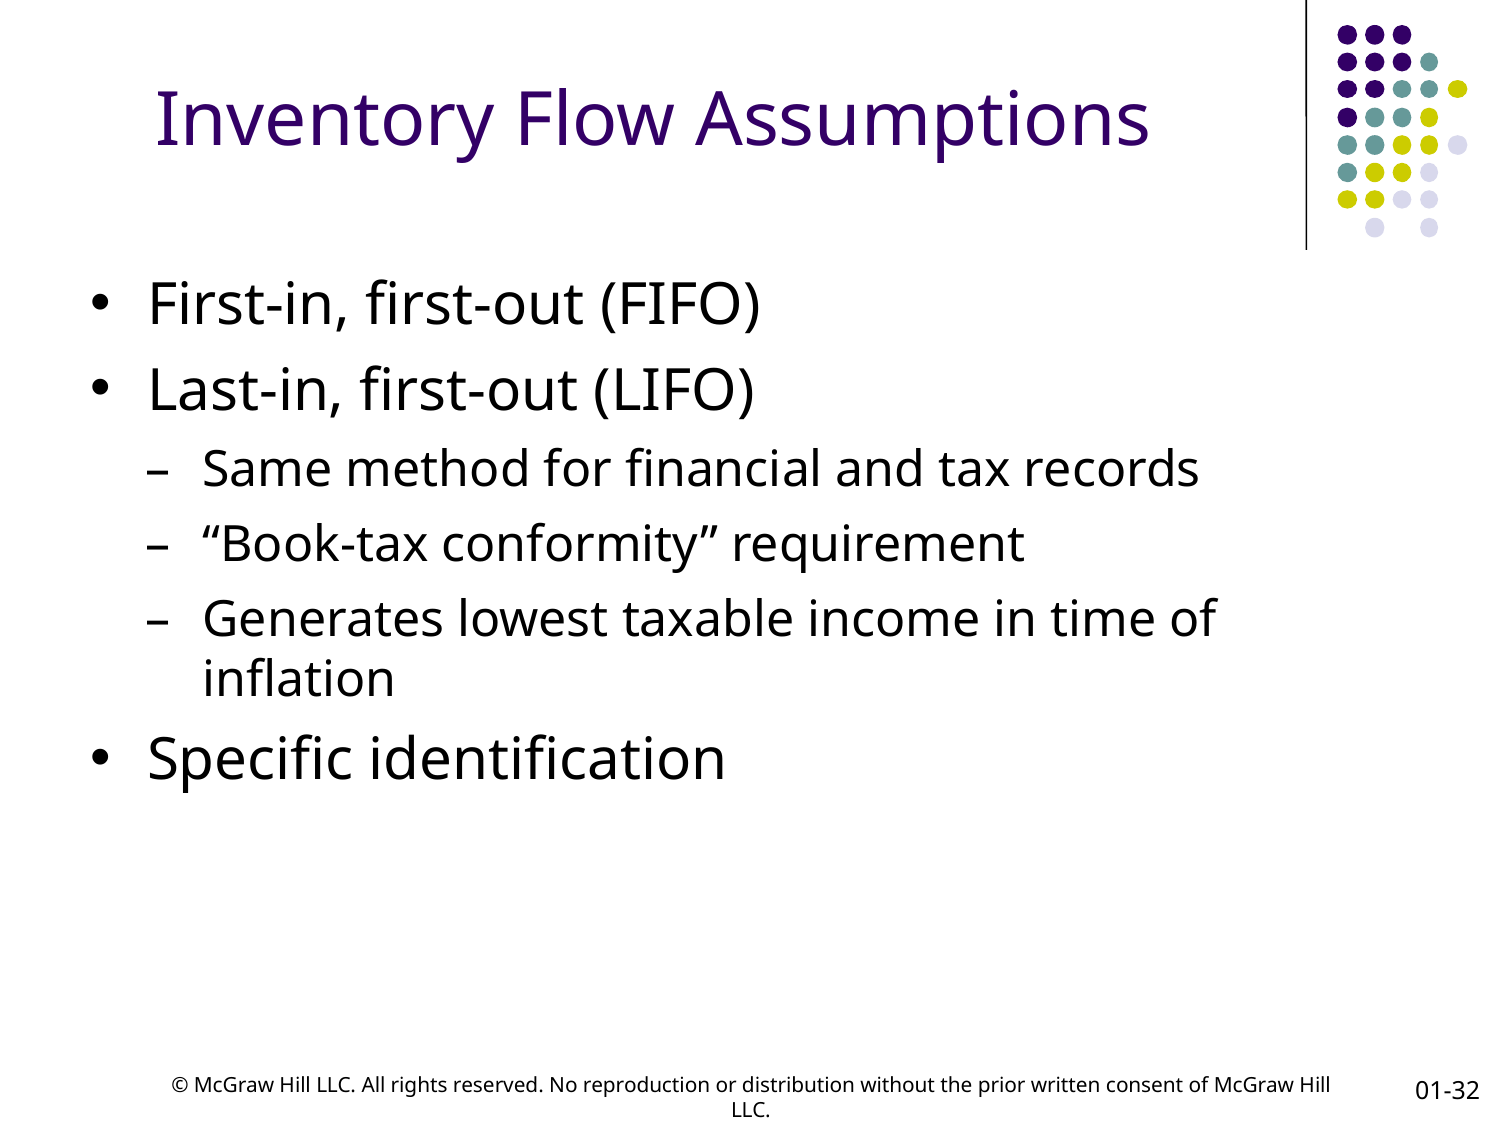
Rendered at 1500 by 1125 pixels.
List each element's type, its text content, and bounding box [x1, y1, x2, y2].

list First-in, first-out (FIFO) Last-in, first-out (LIFO) Same method for financial and tax records “Book-tax conformity” requirement Generates lowest taxable income in time of inflation Specific identification [75, 259, 1425, 1062]
slide_number 01-32 [1345, 1061, 1496, 1122]
title Inventory Flow Assumptions [32, 8, 1275, 234]
